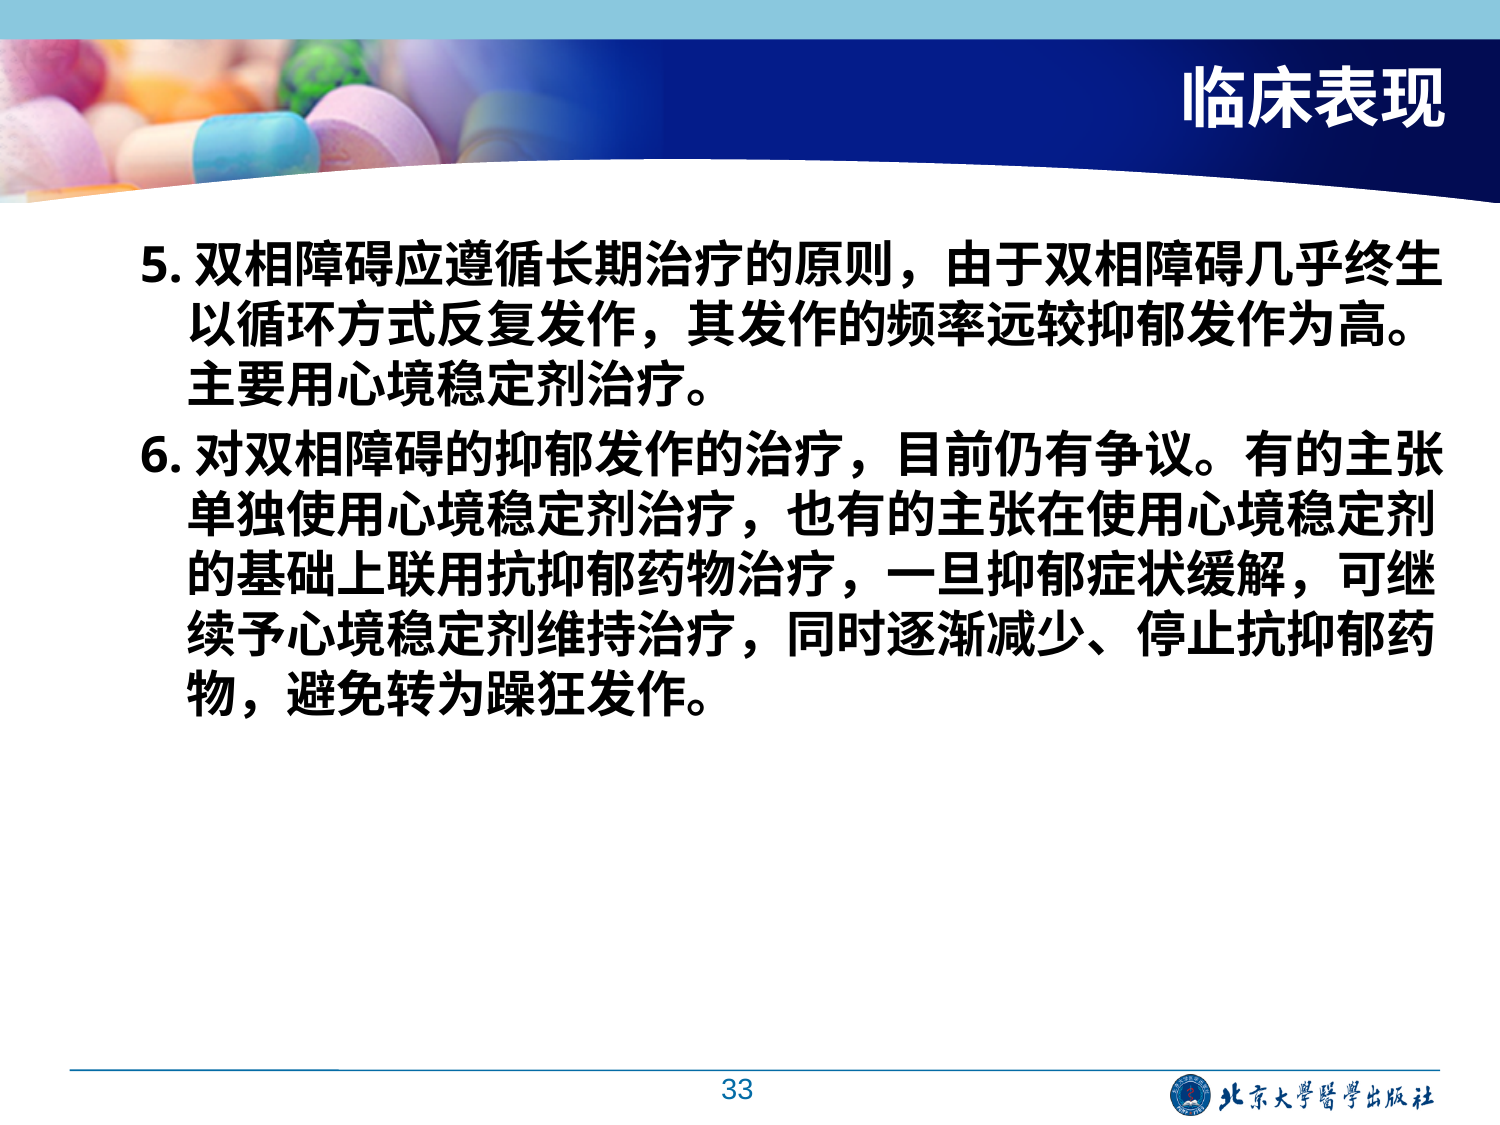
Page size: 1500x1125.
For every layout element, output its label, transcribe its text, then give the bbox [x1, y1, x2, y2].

picture [0, 40, 1500, 203]
slide_number 33 [562, 1062, 913, 1114]
list 5.双相障碍应遵循长期治疗的原则，由于双相障碍几乎终生以循环方式反复发作，其发作的频率远较抑郁发作为高。主要用心境稳定剂治疗。 6.对双相障碍的抑郁发作的治疗，目前仍有争议。有的主张单独使用心境稳定剂治疗，也有的主张在使用心境稳定剂的基础上联用抗抑郁药物治疗，一旦抑郁症状缓解，可继续予心境稳定剂维持治疗，同时逐渐减少、停止抗抑郁药物，避免转为躁狂发作。 [49, 224, 1463, 1026]
title 临床表现 [137, 49, 1463, 143]
picture [1170, 1074, 1436, 1118]
